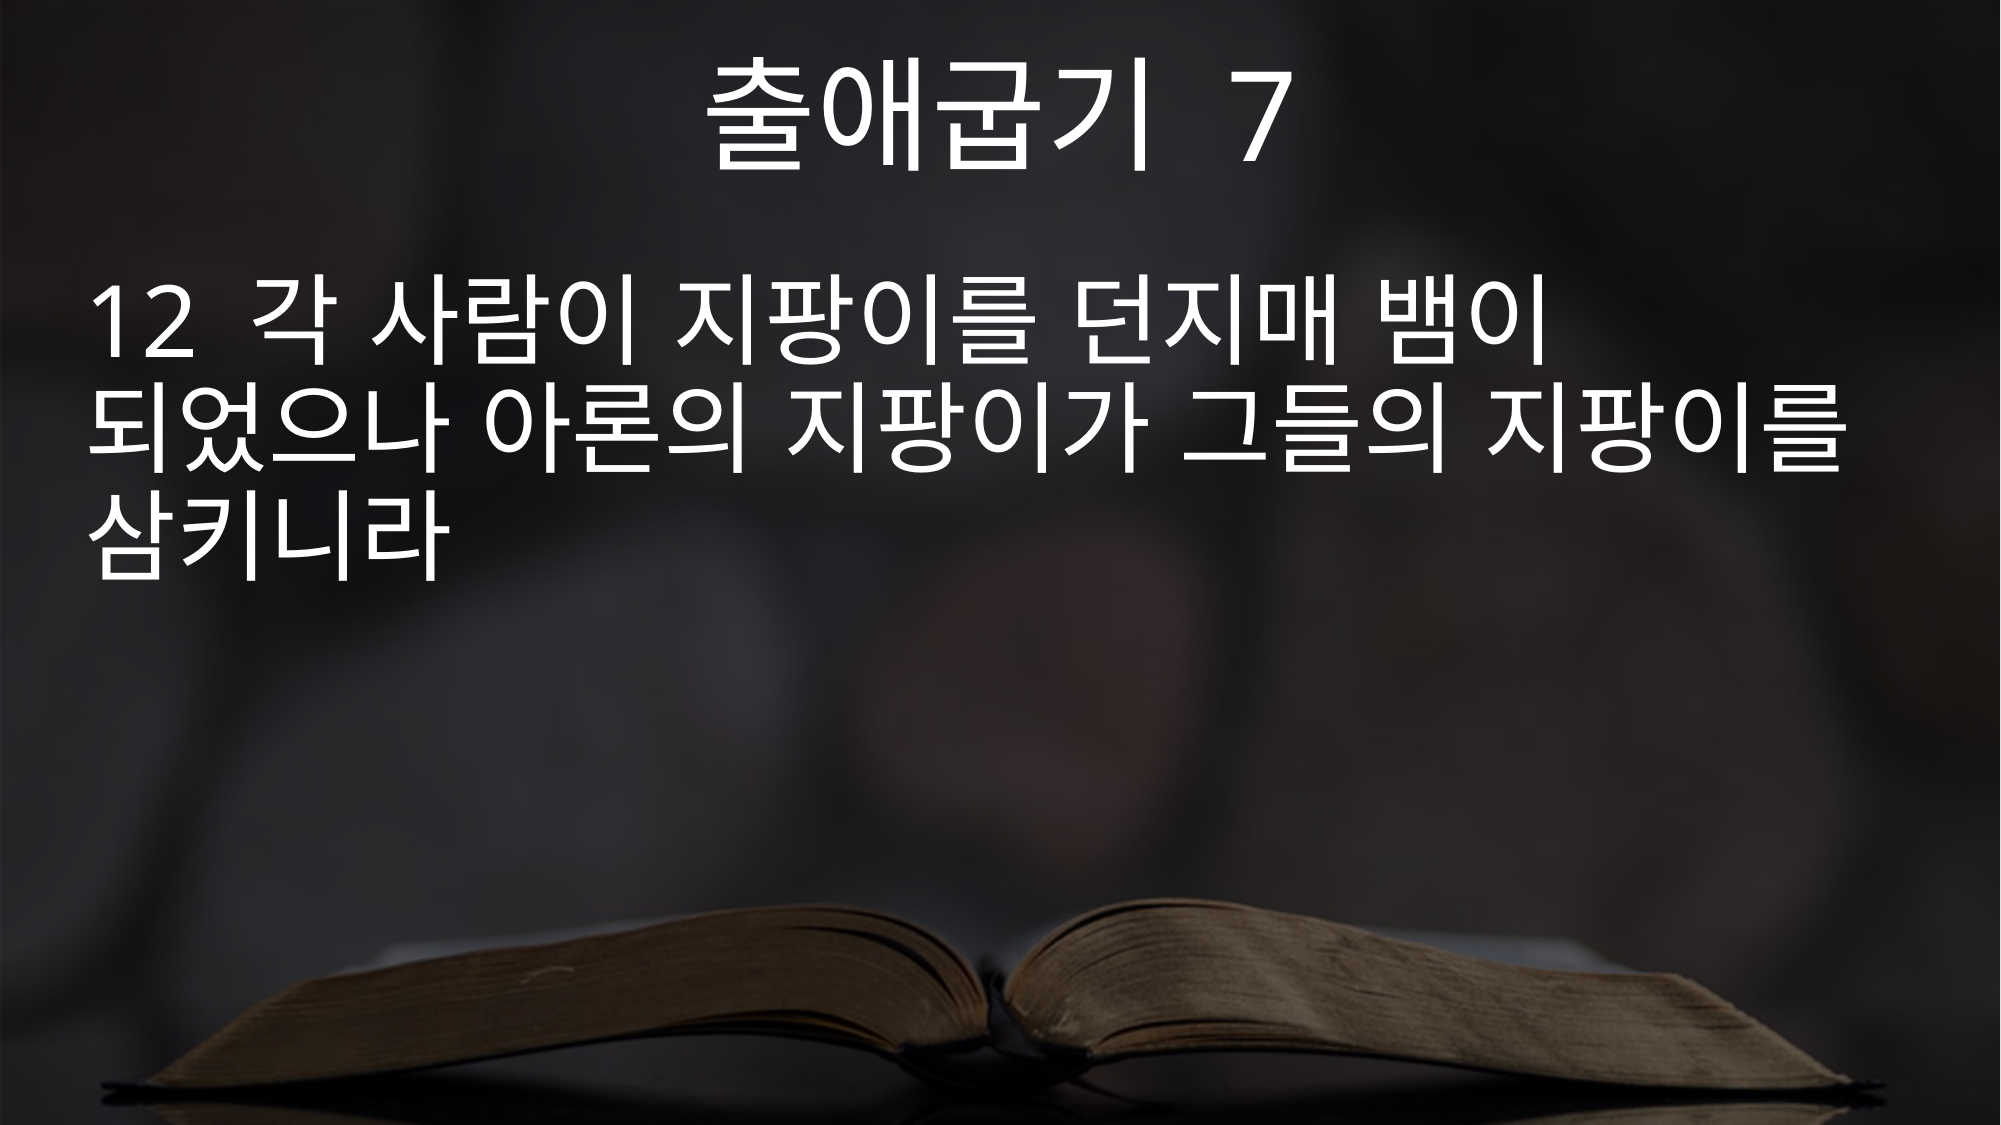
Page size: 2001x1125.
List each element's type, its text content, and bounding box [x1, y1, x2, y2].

picture [0, 0, 2001, 1125]
footer 출애굽기 7 [0, 32, 2000, 192]
list 12 각 사람이 지팡이를 던지매 뱀이 되었으나 아론의 지팡이가 그들의 지팡이를 삼키니라 [69, 263, 1953, 423]
